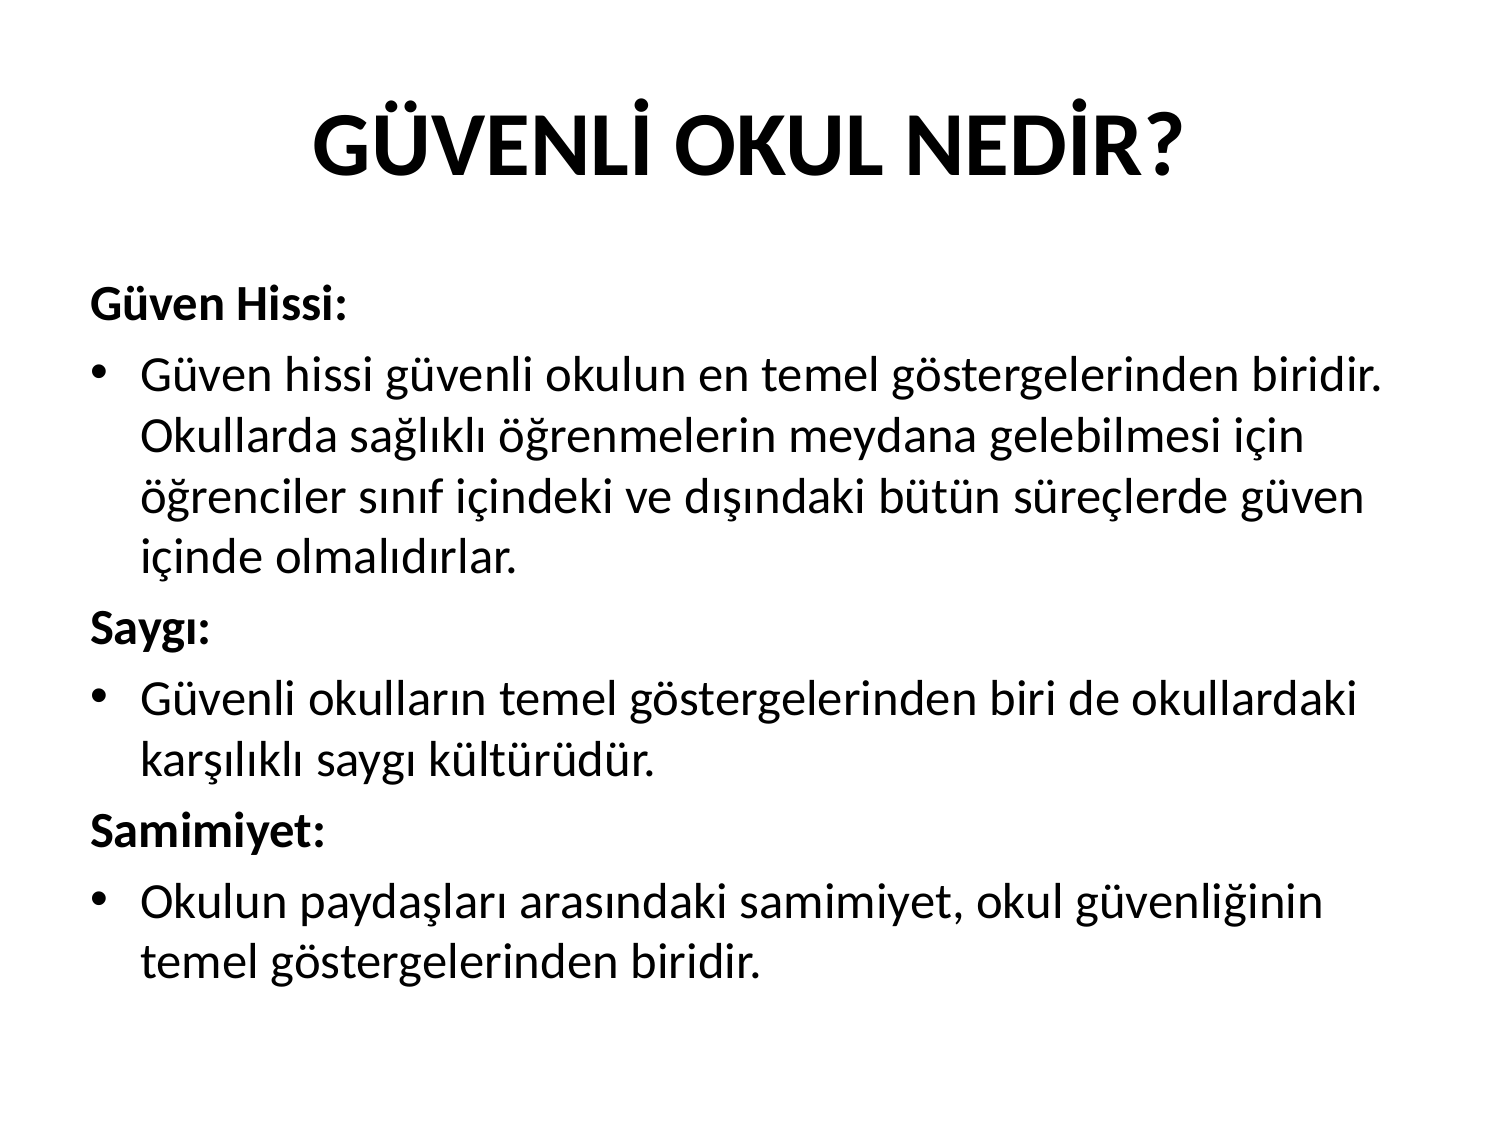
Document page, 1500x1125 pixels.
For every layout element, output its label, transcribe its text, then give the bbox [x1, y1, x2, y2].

title GÜVENLİ OKUL NEDİR? [75, 45, 1425, 233]
list Güven Hissi: Güven hissi güvenli okulun en temel göstergelerinden biridir. Okullarda sağlıklı öğrenmelerin meydana gelebilmesi için öğrenciler sınıf içindeki ve dışındaki bütün süreçlerde güven içinde olmalıdırlar. Saygı: Güvenli okulların temel göstergelerinden biri de okullardaki karşılıklı saygı kültürüdür. Samimiyet: Okulun paydaşları arasındaki samimiyet, okul güvenliğinin temel göstergelerinden biridir. [75, 262, 1425, 1005]
